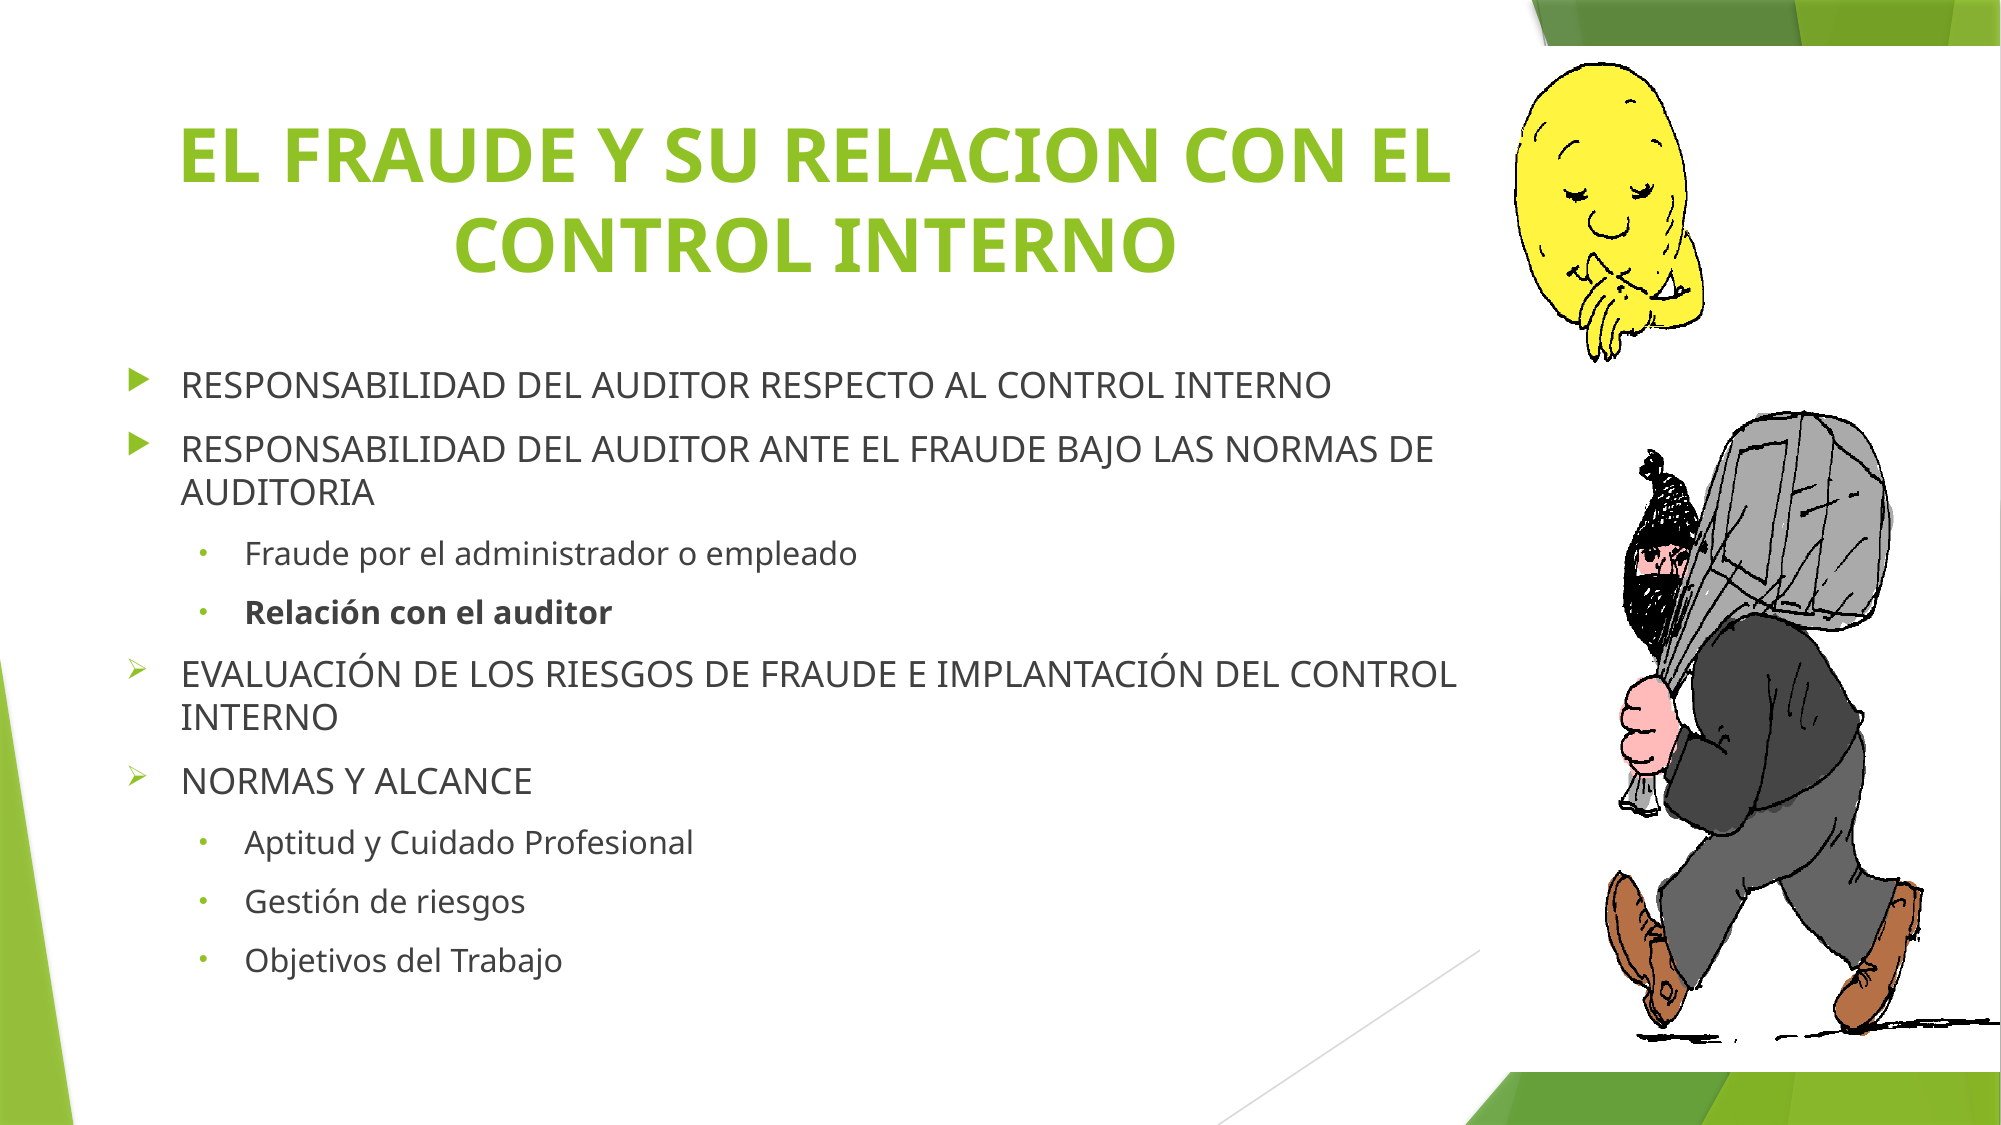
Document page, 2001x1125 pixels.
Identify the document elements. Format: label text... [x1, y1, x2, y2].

title EL FRAUDE Y SU RELACION CON EL CONTROL INTERNO [111, 99, 1474, 317]
list RESPONSABILIDAD DEL AUDITOR RESPECTO AL CONTROL INTERNO RESPONSABILIDAD DEL AUDITOR ANTE EL FRAUDE BAJO LAS NORMAS DE AUDITORIA Fraude por el administrador o empleado Relación con el auditor EVALUACIÓN DE LOS RIESGOS DE FRAUDE E IMPLANTACIÓN DEL CONTROL INTERNO NORMAS Y ALCANCE Aptitud y Cuidado Profesional Gestión de riesgos Objetivos del Trabajo [111, 354, 1474, 992]
picture [1479, 45, 2000, 1072]
